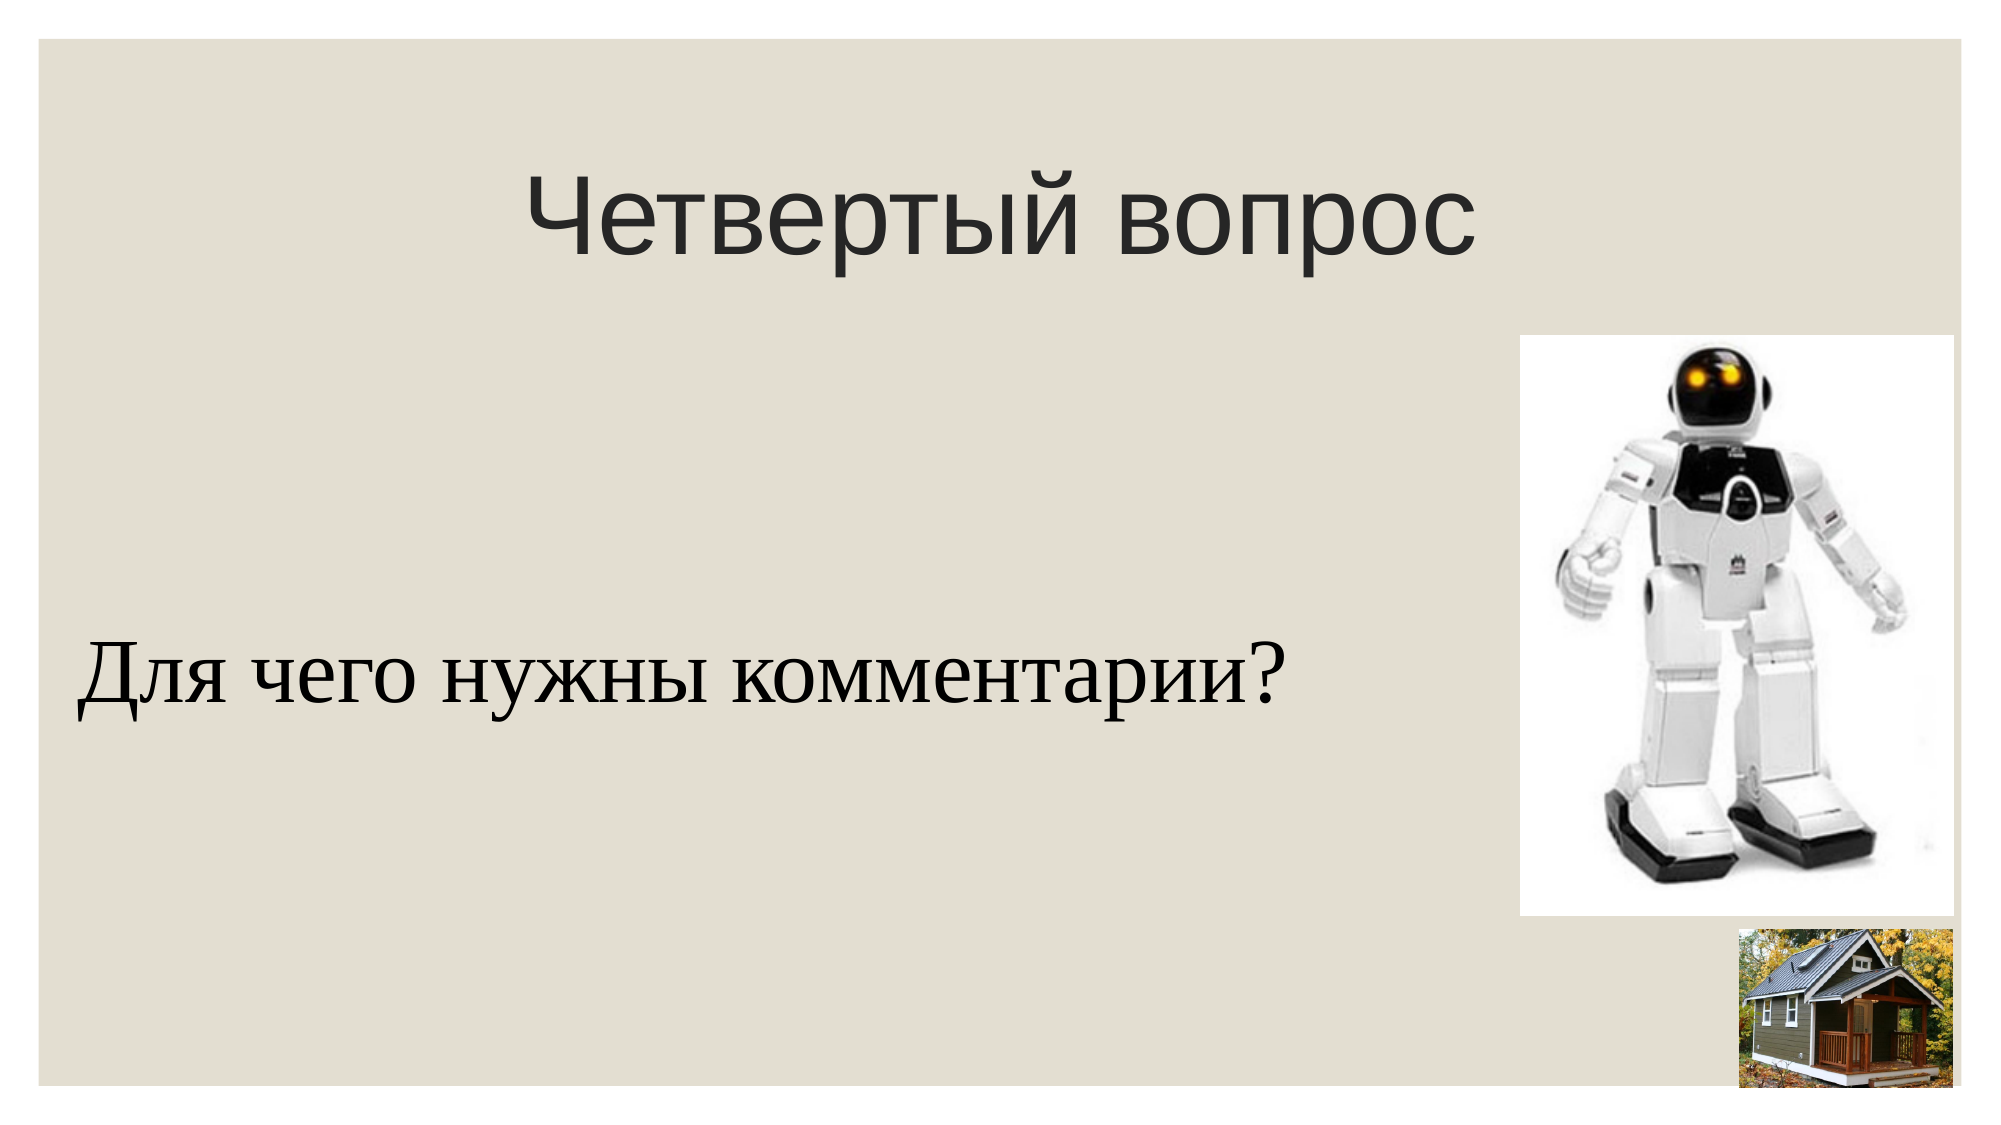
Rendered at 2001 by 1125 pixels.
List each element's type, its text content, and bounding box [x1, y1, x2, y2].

picture [1739, 929, 1953, 1088]
list Для чего нужны комментарии? [61, 342, 1485, 989]
picture [1520, 335, 1954, 916]
title Четвертый вопрос [174, 105, 1826, 331]
